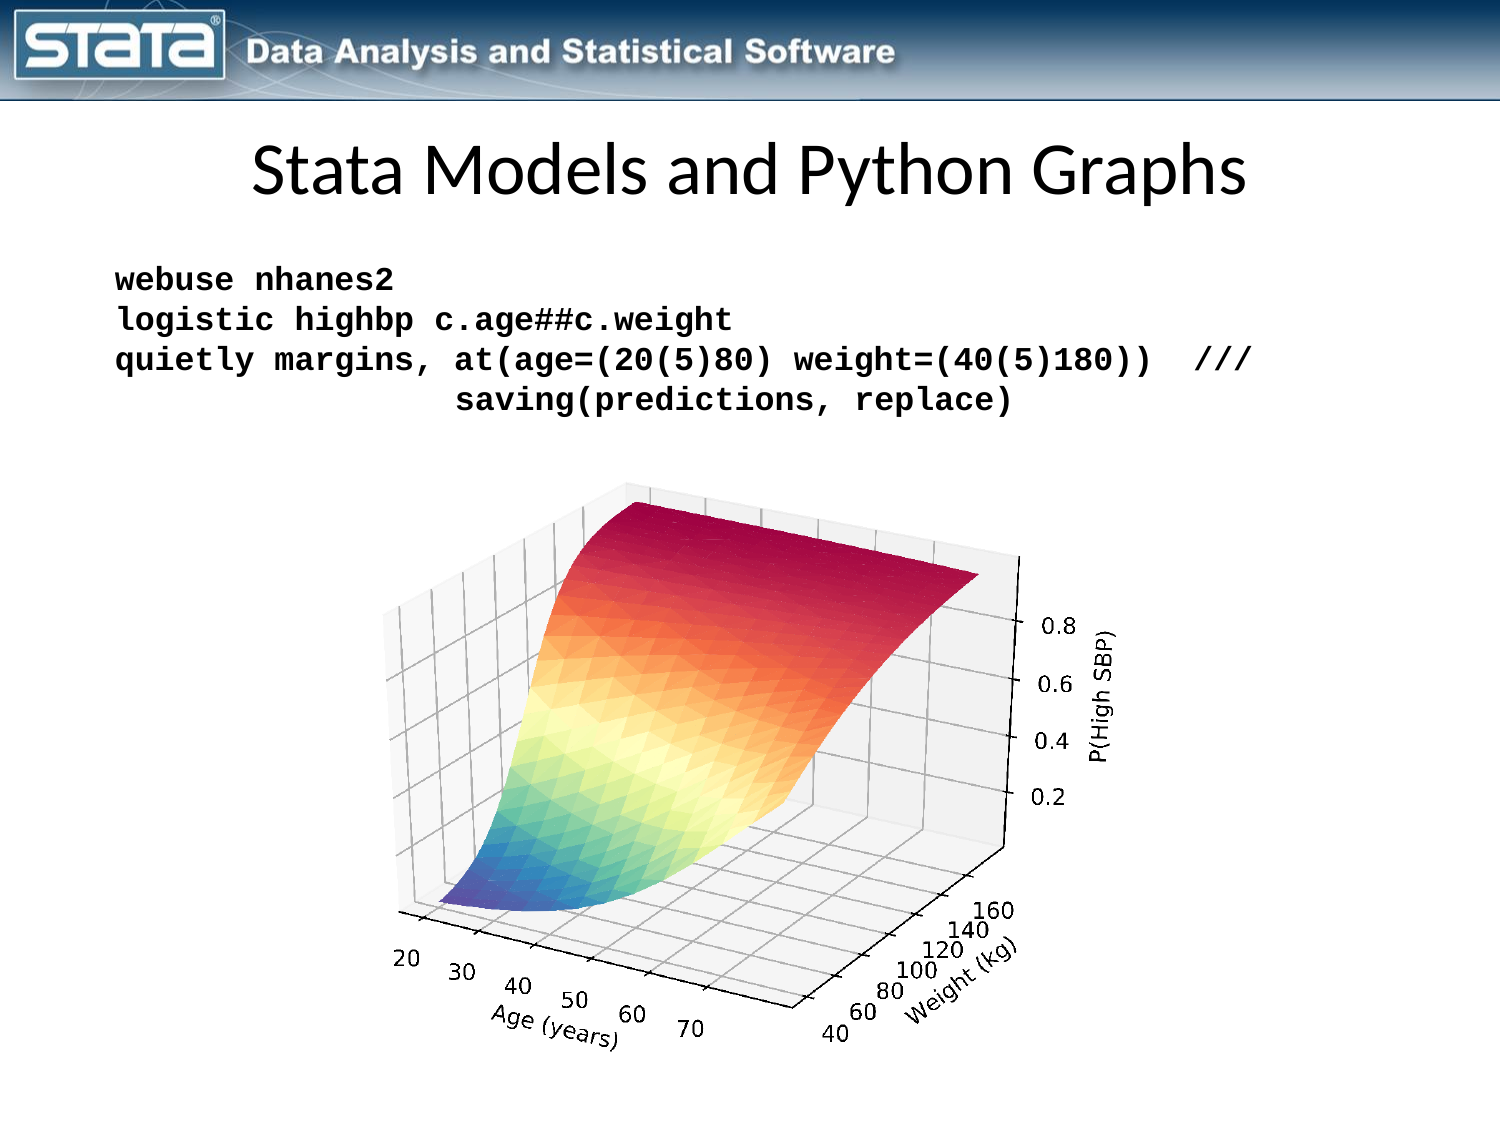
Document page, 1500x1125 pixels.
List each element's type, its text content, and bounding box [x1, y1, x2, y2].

text_box webuse nhanes2 logistic highbp c.age##c.weight quietly margins, at(age=(20(5)80) weight=(40(5)180)) /// saving(predictions, replace) [99, 249, 1400, 425]
picture [0, 0, 1500, 101]
picture [324, 445, 1151, 1095]
title Stata Models and Python Graphs [0, 104, 1500, 225]
